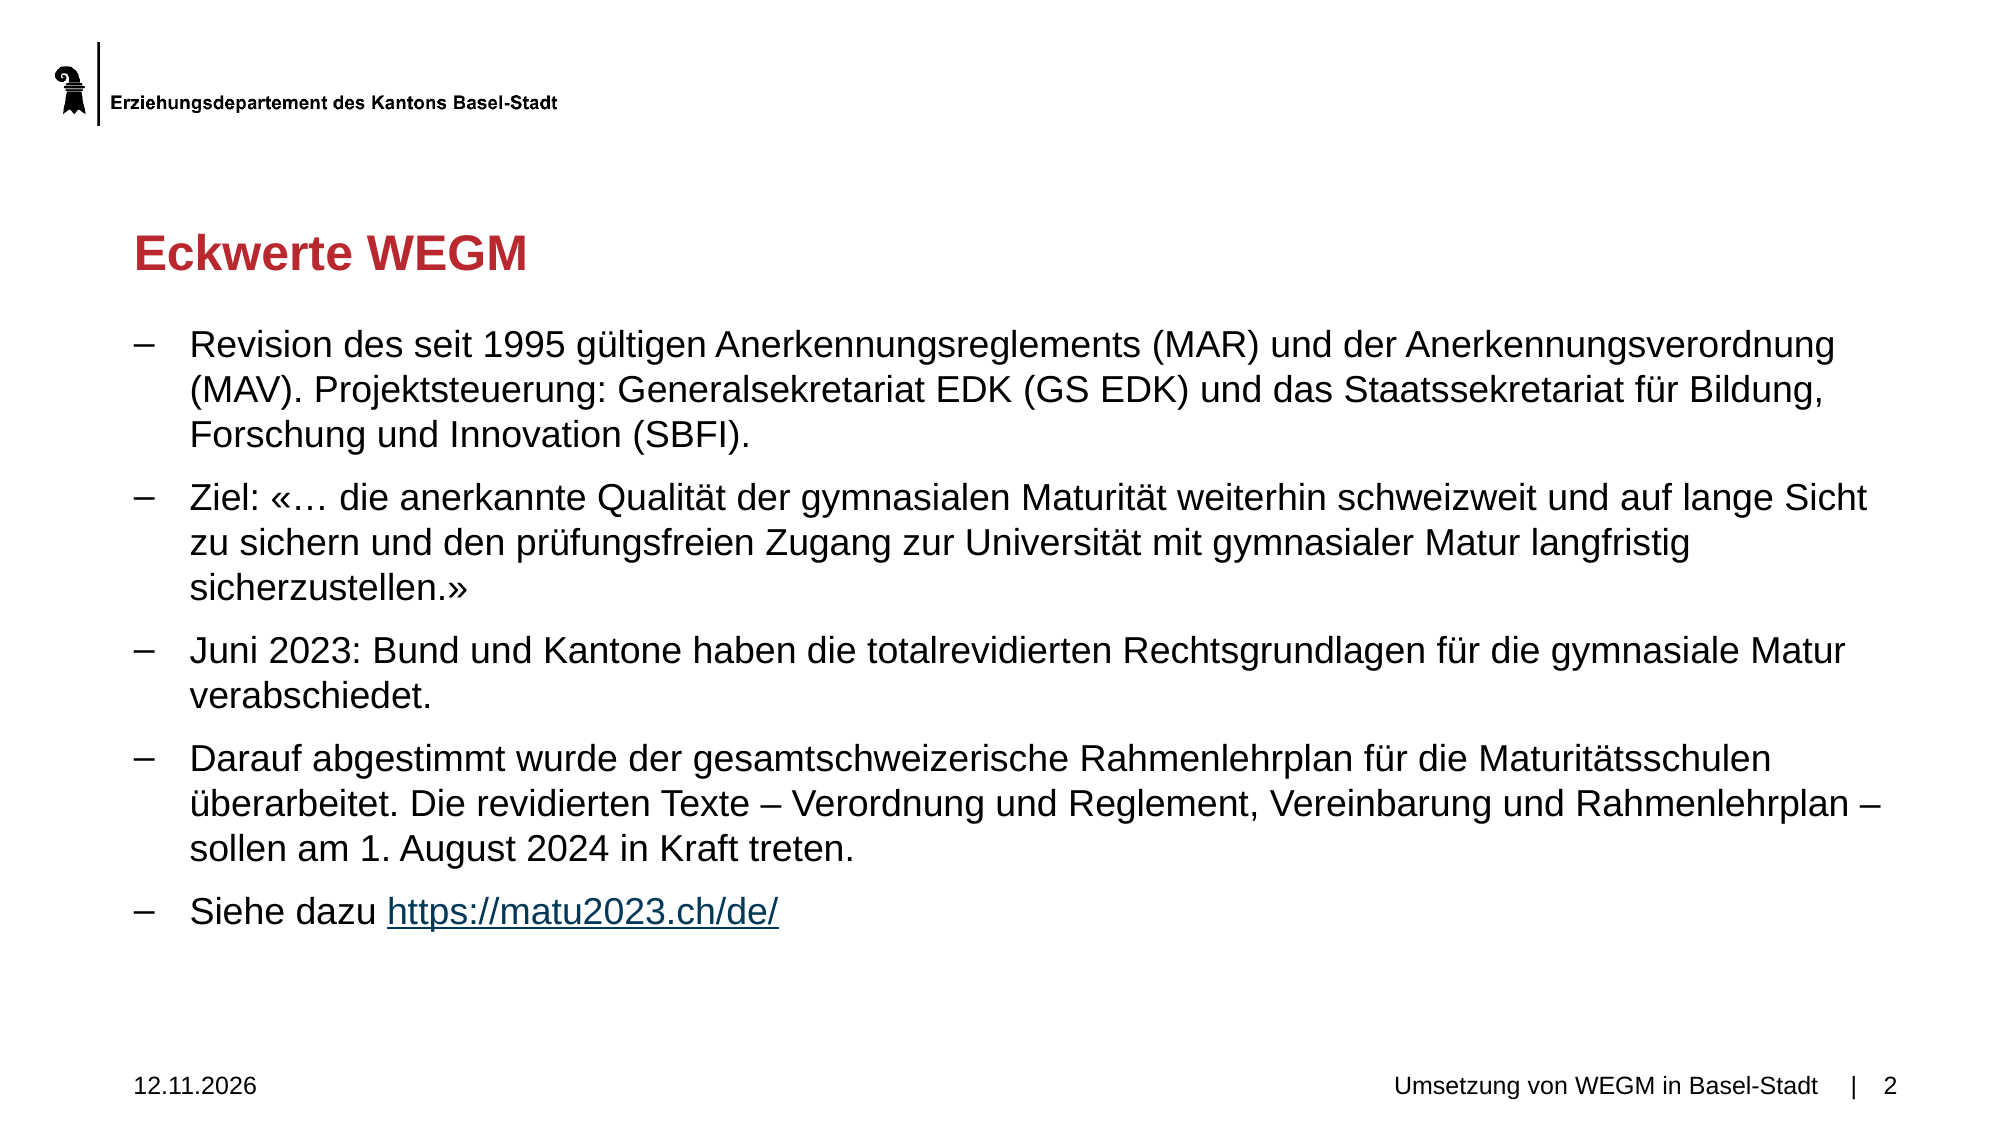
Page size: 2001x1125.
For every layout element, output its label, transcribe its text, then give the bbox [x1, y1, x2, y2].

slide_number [133, 1064, 567, 1125]
list Revision des seit 1995 gültigen Anerkennungsreglements (MAR) und der Anerkennungsverordnung (MAV). Projektsteuerung: Generalsekretariat EDK (GS EDK) und das Staatssekretariat für Bildung, Forschung und Innovation (SBFI). Ziel: «… die anerkannte Qualität der gymnasialen Maturität weiterhin schweizweit und auf lange Sicht zu sichern und den prüfungsfreien Zugang zur Universität mit gymnasialer Matur langfristig sicherzustellen.» Juni 2023: Bund und Kantone haben die totalrevidierten Rechtsgrundlagen für die gymnasiale Matur verabschiedet. Darauf abgestimmt wurde der gesamtschweizerische Rahmenlehrplan für die Maturitätsschulen überarbeitet. Die revidierten Texte – Verordnung und Reglement, Vereinbarung und Rahmenlehrplan – sollen am 1. August 2024 in Kraft treten. Siehe dazu https://matu2023.ch/de/ [133, 320, 1914, 1018]
picture [54, 42, 557, 126]
slide_number | 2 [1850, 1064, 2000, 1125]
title Eckwerte WEGM [133, 219, 1914, 281]
footer Umsetzung von WEGM in Basel-Stadt [598, 1064, 1820, 1125]
